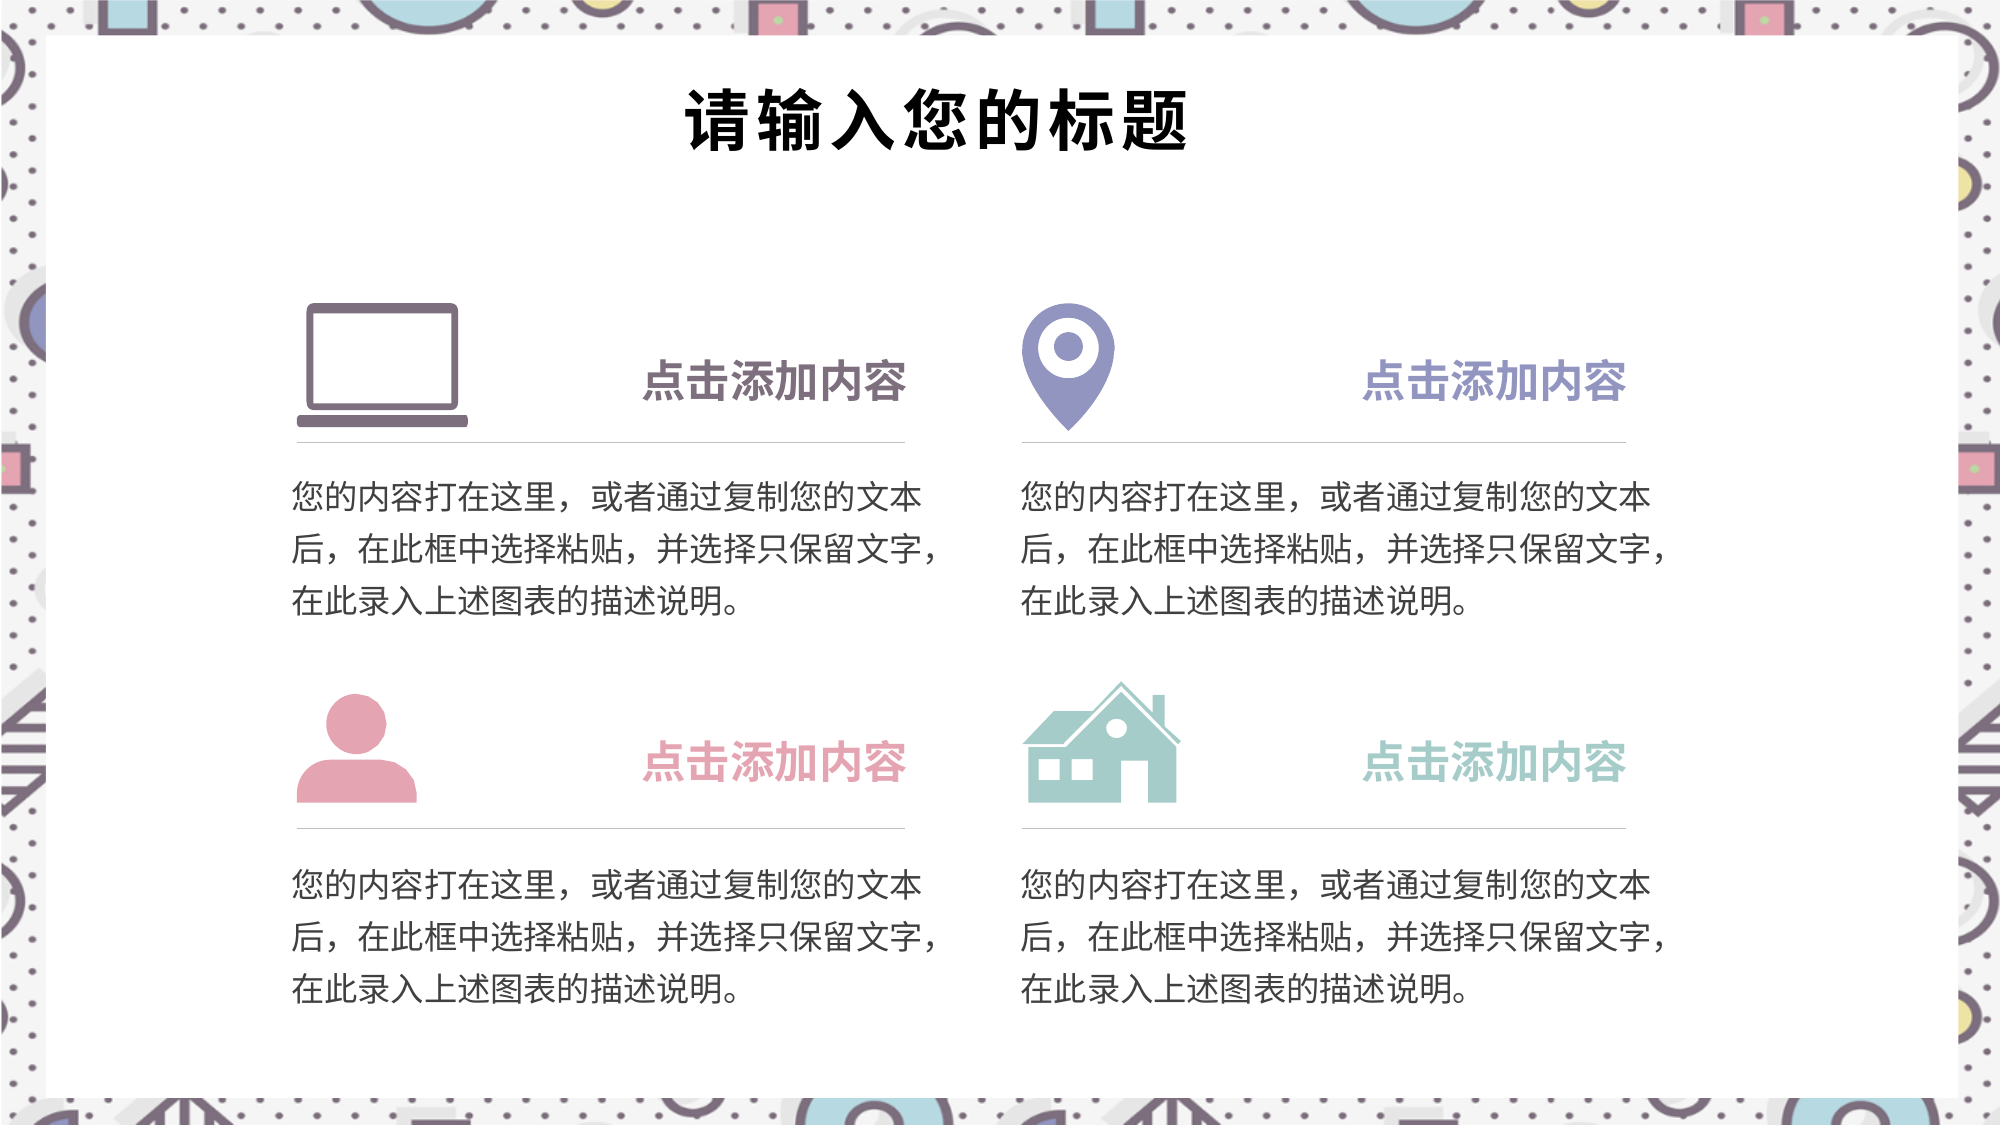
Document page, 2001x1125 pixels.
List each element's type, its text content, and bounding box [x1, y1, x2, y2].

text_box [1022, 681, 1181, 745]
text_box [296, 759, 417, 803]
text_box 您的内容打在这里，或者通过复制您的文本后，在此框中选择粘贴，并选择只保留文字，在此录入上述图表的描述说明。 [276, 456, 943, 628]
text_box [306, 303, 459, 411]
text_box [296, 415, 468, 428]
text_box 点击添加内容 [1346, 726, 1644, 796]
text_box 您的内容打在这里，或者通过复制您的文本后，在此框中选择粘贴，并选择只保留文字，在此录入上述图表的描述说明。 [1005, 456, 1672, 628]
text_box 点击添加内容 [625, 345, 924, 414]
text_box 您的内容打在这里，或者通过复制您的文本后，在此框中选择粘贴，并选择只保留文字，在此录入上述图表的描述说明。 [276, 845, 943, 1016]
picture [3, 1, 2000, 1125]
text_box [1028, 691, 1177, 803]
text_box [326, 693, 387, 755]
text_box 点击添加内容 [1346, 345, 1644, 414]
text_box [1022, 303, 1115, 431]
text_box 您的内容打在这里，或者通过复制您的文本后，在此框中选择粘贴，并选择只保留文字，在此录入上述图表的描述说明。 [1005, 845, 1672, 1016]
text_box 点击添加内容 [625, 726, 924, 796]
